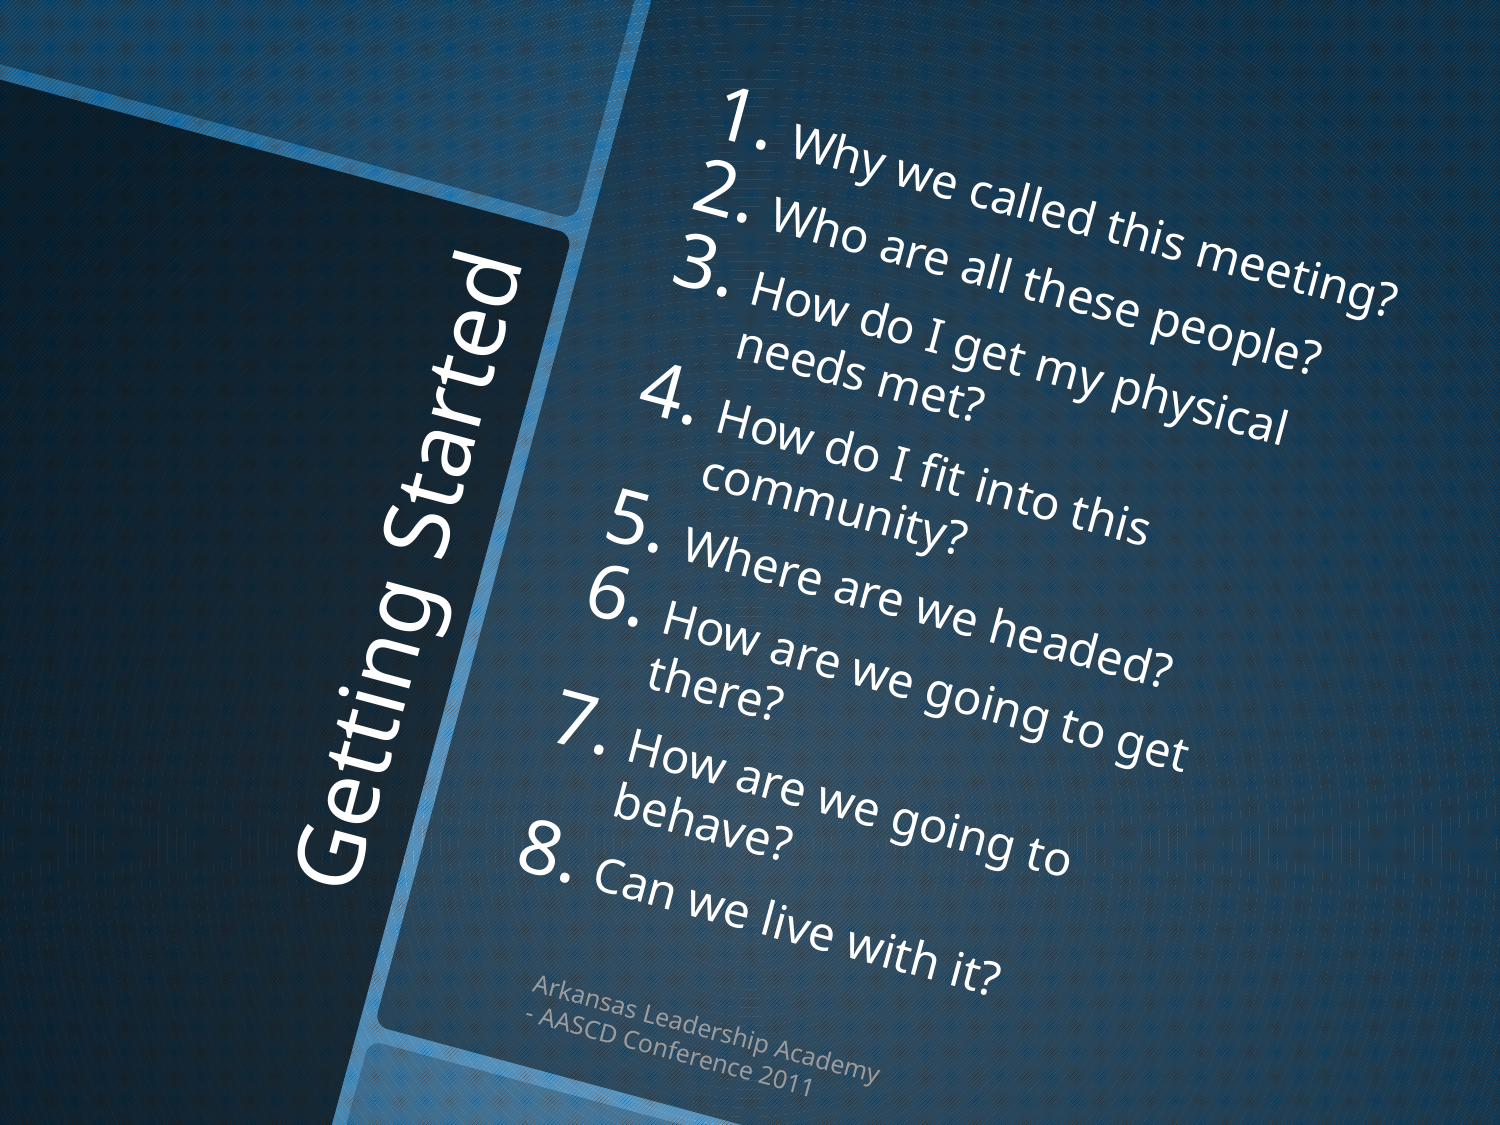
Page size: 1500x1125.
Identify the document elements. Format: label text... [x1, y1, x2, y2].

title Getting Started [69, 181, 554, 1056]
list Why we called this meeting? Who are all these people? How do I get my physical needs met? How do I fit into this community? Where are we headed? How are we going to get there? How are we going to behave? Can we live with it? [475, 72, 1430, 1076]
footer Arkansas Leadership Academy - AASCD Conference 2011 [508, 963, 903, 1123]
